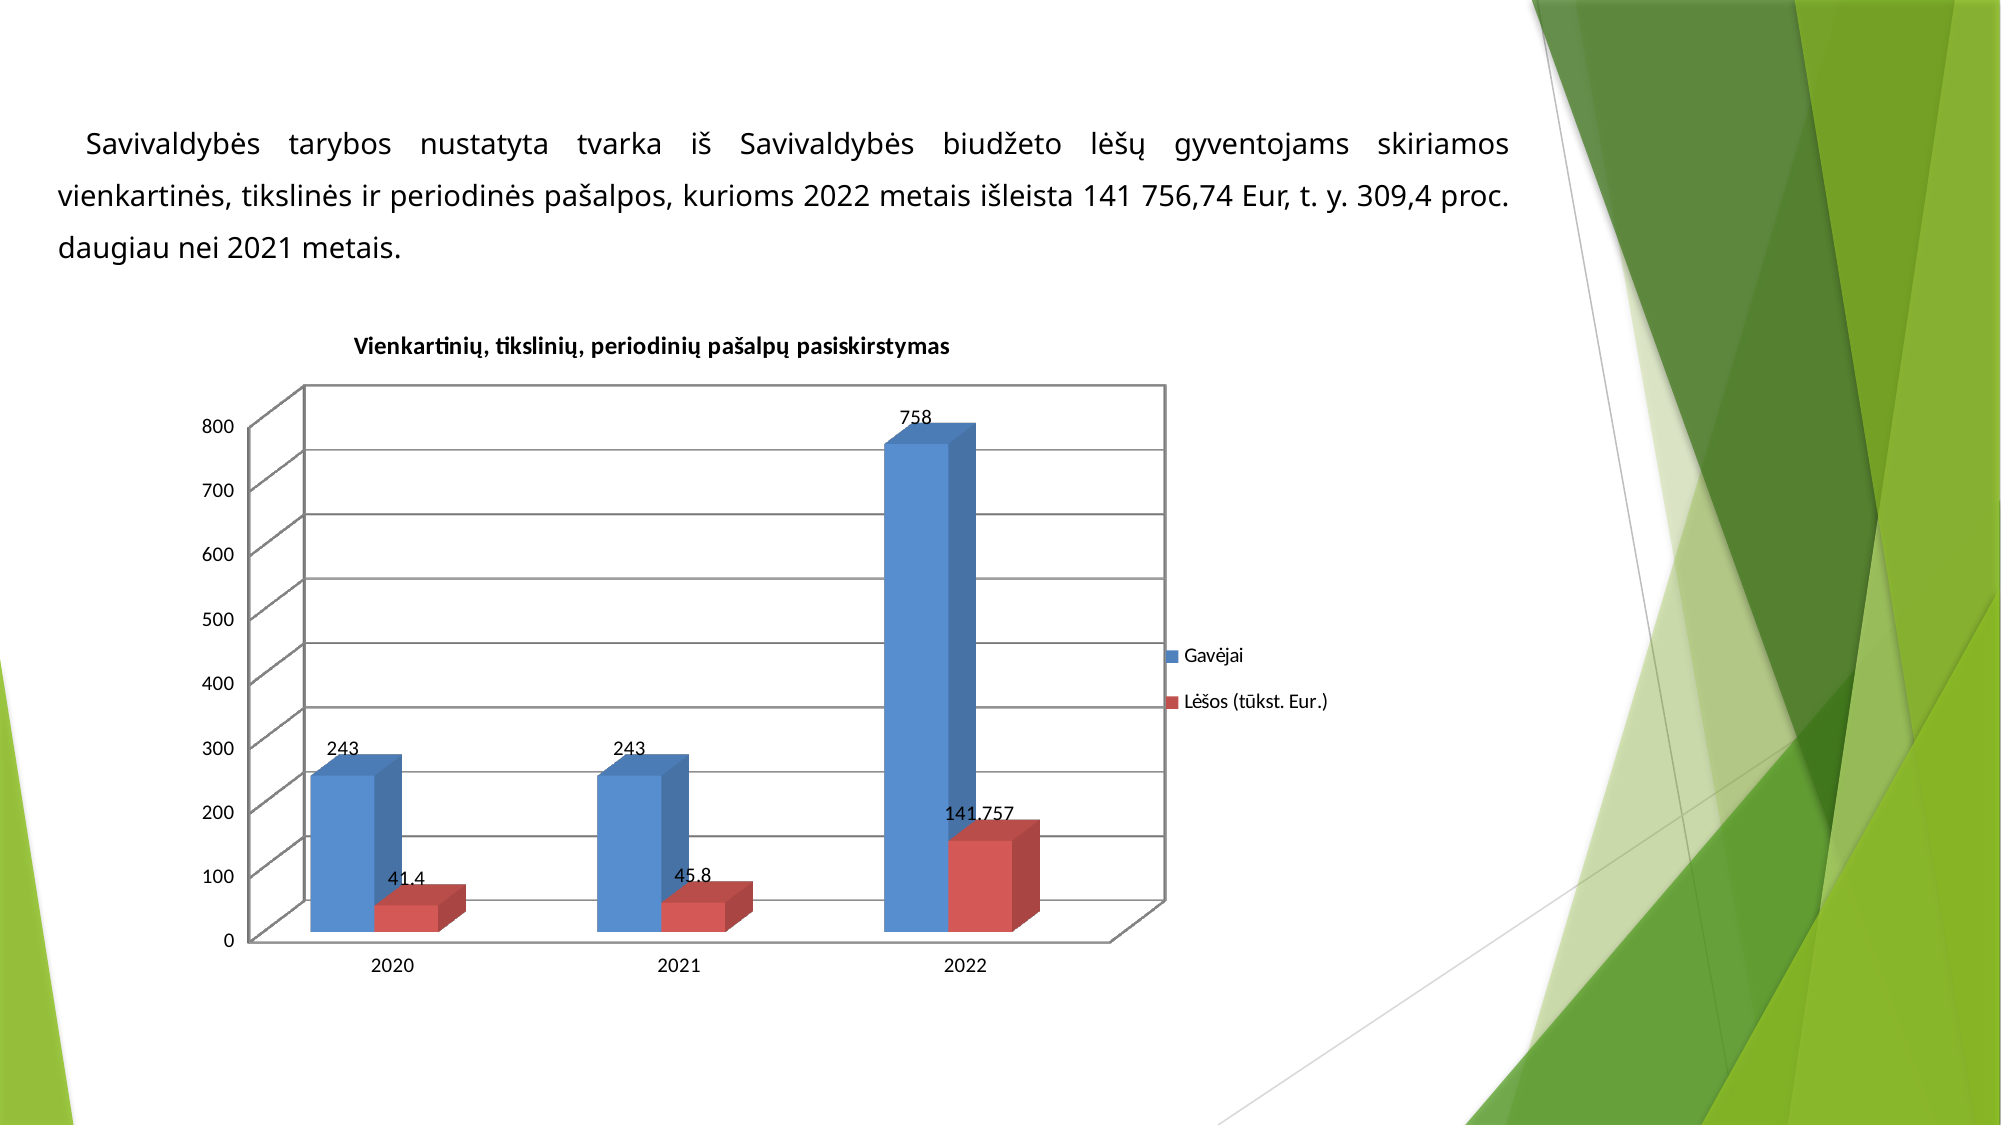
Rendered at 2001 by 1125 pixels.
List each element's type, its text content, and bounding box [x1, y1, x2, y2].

title Savivaldybės tarybos nustatyta tvarka iš Savivaldybės biudžeto lėšų gyventojams skiriamos vienkartinės, tikslinės ir periodinės pašalpos, kurioms 2022 metais išleista 141 756,74 Eur, t. y. 309,4 proc. daugiau nei 2021 metais. [42, 99, 1526, 255]
chart [172, 309, 1384, 992]
